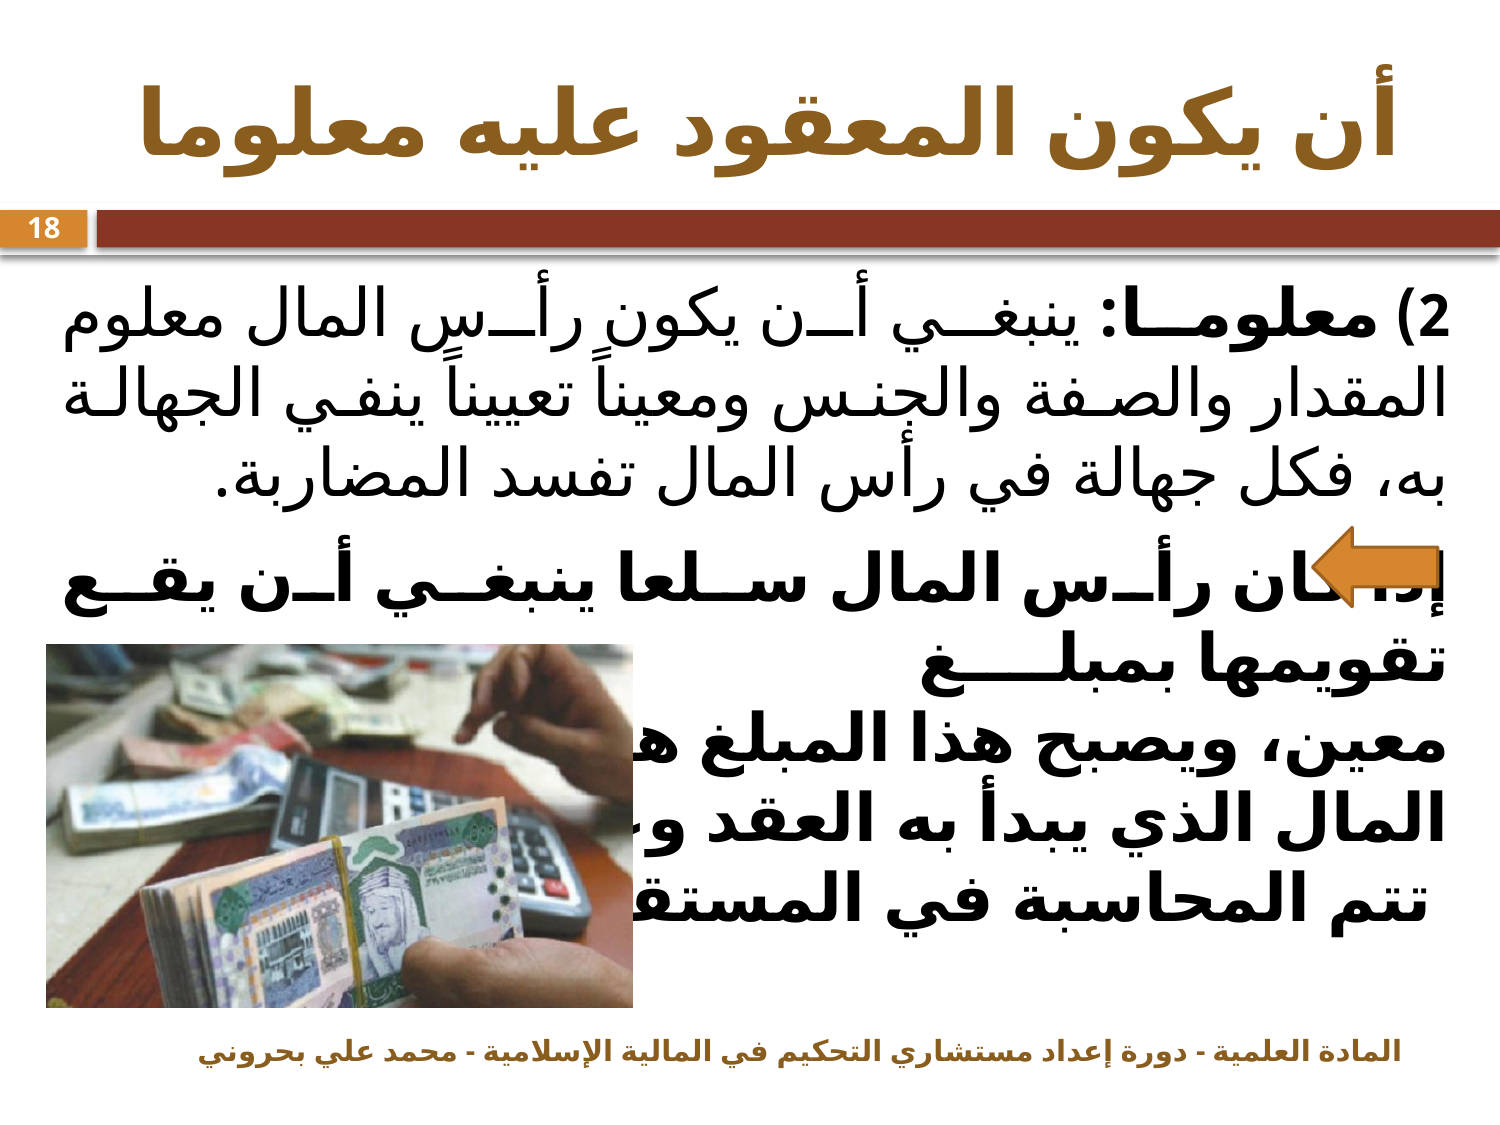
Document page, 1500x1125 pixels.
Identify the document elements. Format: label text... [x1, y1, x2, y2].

footer المادة العلمية - دورة إعداد مستشاري التحكيم في المالية الإسلامية - محمد علي بحروني [117, 1019, 1418, 1080]
slide_number 18 [0, 208, 88, 249]
list 2) معلوما: ينبغي أن يكون رأس المال معلوم المقدار والصفة والجنس ومعيناً تعييناً ينفي الجهالة به، فكل جهالة في رأس المال تفسد المضاربة. إذا كان رأس المال سلعا ينبغي أن يقع تقويمها بمبلــــغ معين، ويصبح هذا المبلغ هــــو رأس المال الذي يبدأ به العقد وعلى أساسه تتم المحاسبة في المستقبل. [46, 262, 1465, 1000]
title أن يكون المعقود عليه معلوما [100, 37, 1438, 200]
picture [46, 644, 634, 1009]
text_box [1311, 525, 1440, 609]
